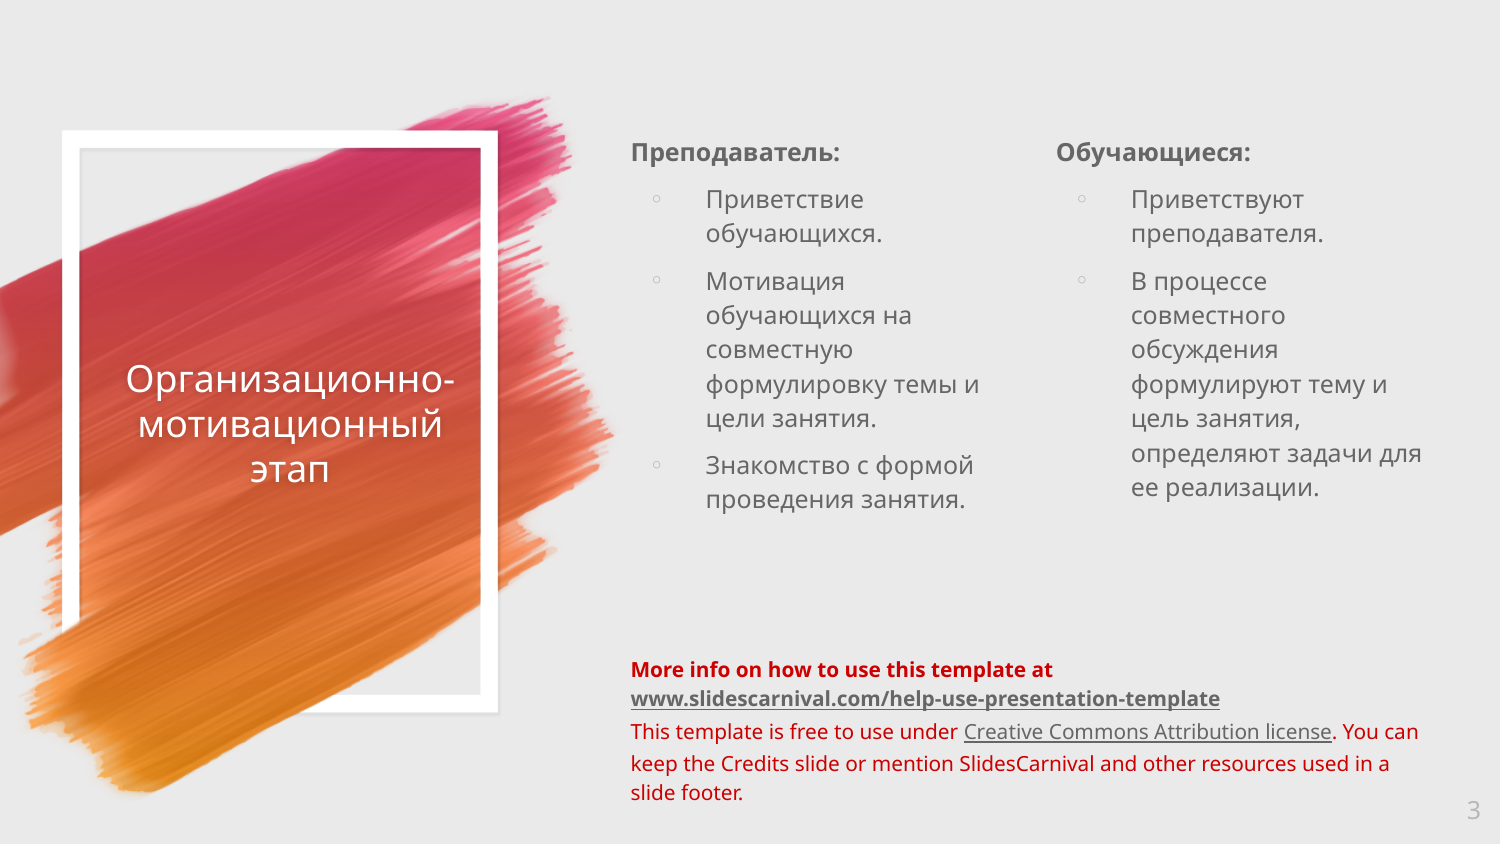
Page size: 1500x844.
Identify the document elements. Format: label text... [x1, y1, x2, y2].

list Обучающиеся: Приветствуют преподавателя. В процессе совместного обсуждения формулируют тему и цель занятия, определяют задачи для ее реализации. [1055, 132, 1426, 653]
title Организационно-мотивационный этап [114, 149, 467, 696]
list Преподаватель: Приветствие обучающихся. Мотивация обучающихся на совместную формулировку темы и цели занятия. Знакомство с формой проведения занятия. [630, 132, 1000, 653]
slide_number 3 [1391, 779, 1482, 844]
picture [0, 0, 1500, 844]
list More info on how to use this template at www.slidescarnival.com/help-use-presentation-template This template is free to use under Creative Commons Attribution license. You can keep the Credits slide or mention SlidesCarnival and other resources used in a slide footer. [630, 653, 1426, 798]
